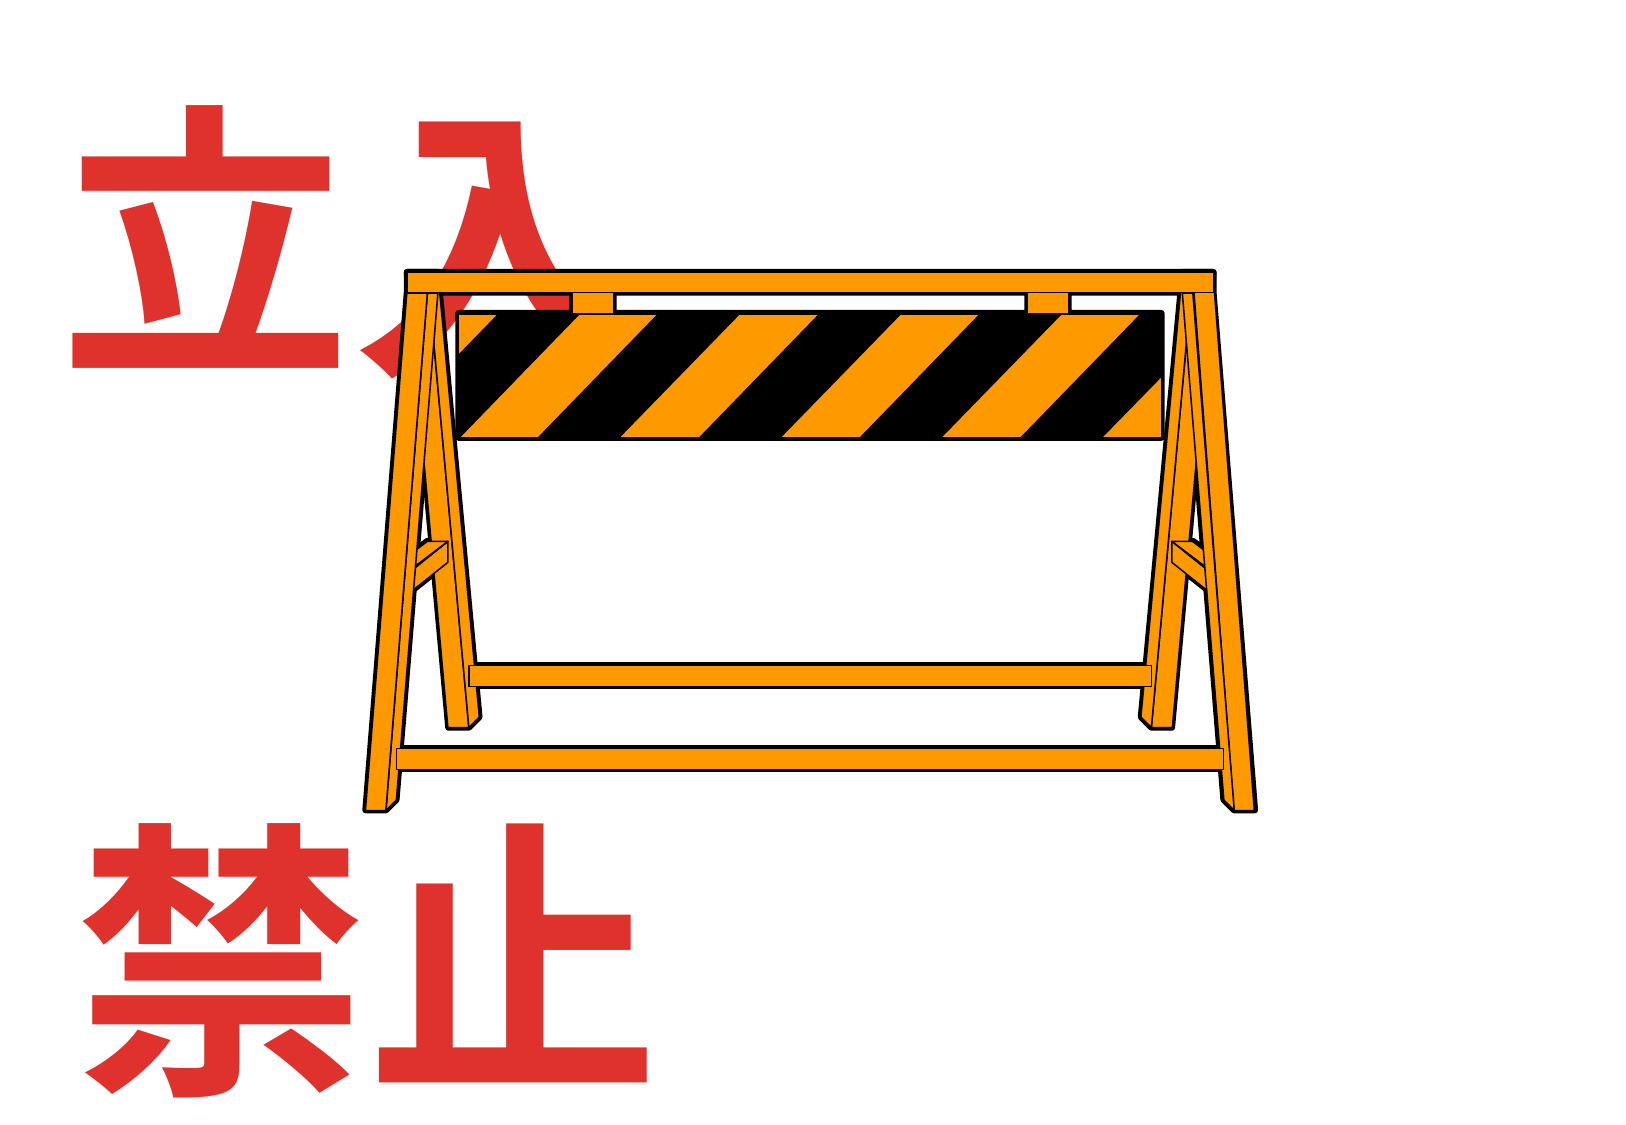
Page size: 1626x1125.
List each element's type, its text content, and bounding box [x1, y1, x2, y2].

text_box 禁止 [60, 772, 1596, 1125]
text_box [365, 271, 1256, 811]
text_box 立入 [44, 54, 1581, 420]
